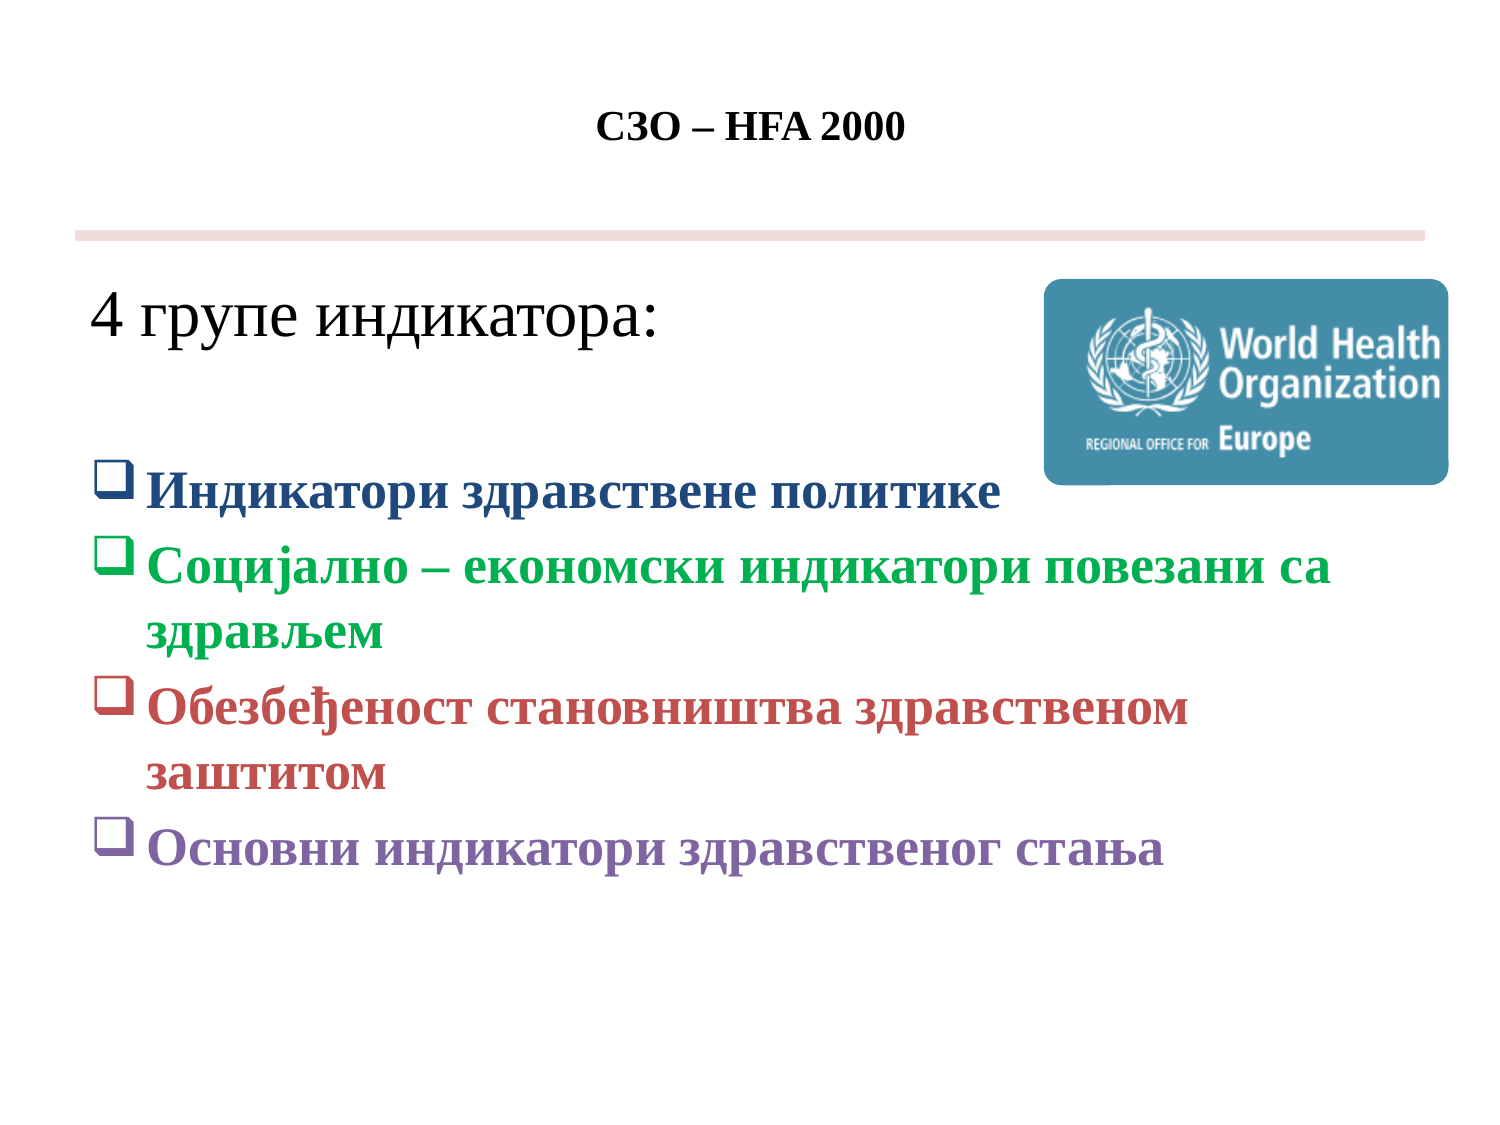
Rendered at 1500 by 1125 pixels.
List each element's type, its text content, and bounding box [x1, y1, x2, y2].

picture [1043, 278, 1449, 486]
title СЗО – HFA 2000 [76, 45, 1425, 209]
text_box [75, 230, 1425, 241]
list 4 групе индикатора: Индикатори здравствене политике Социјално – економски индикатори повезани са здрављем Обезбеђеност становништва здравственом заштитом Основни индикатори здравственог стања [75, 262, 1425, 1005]
